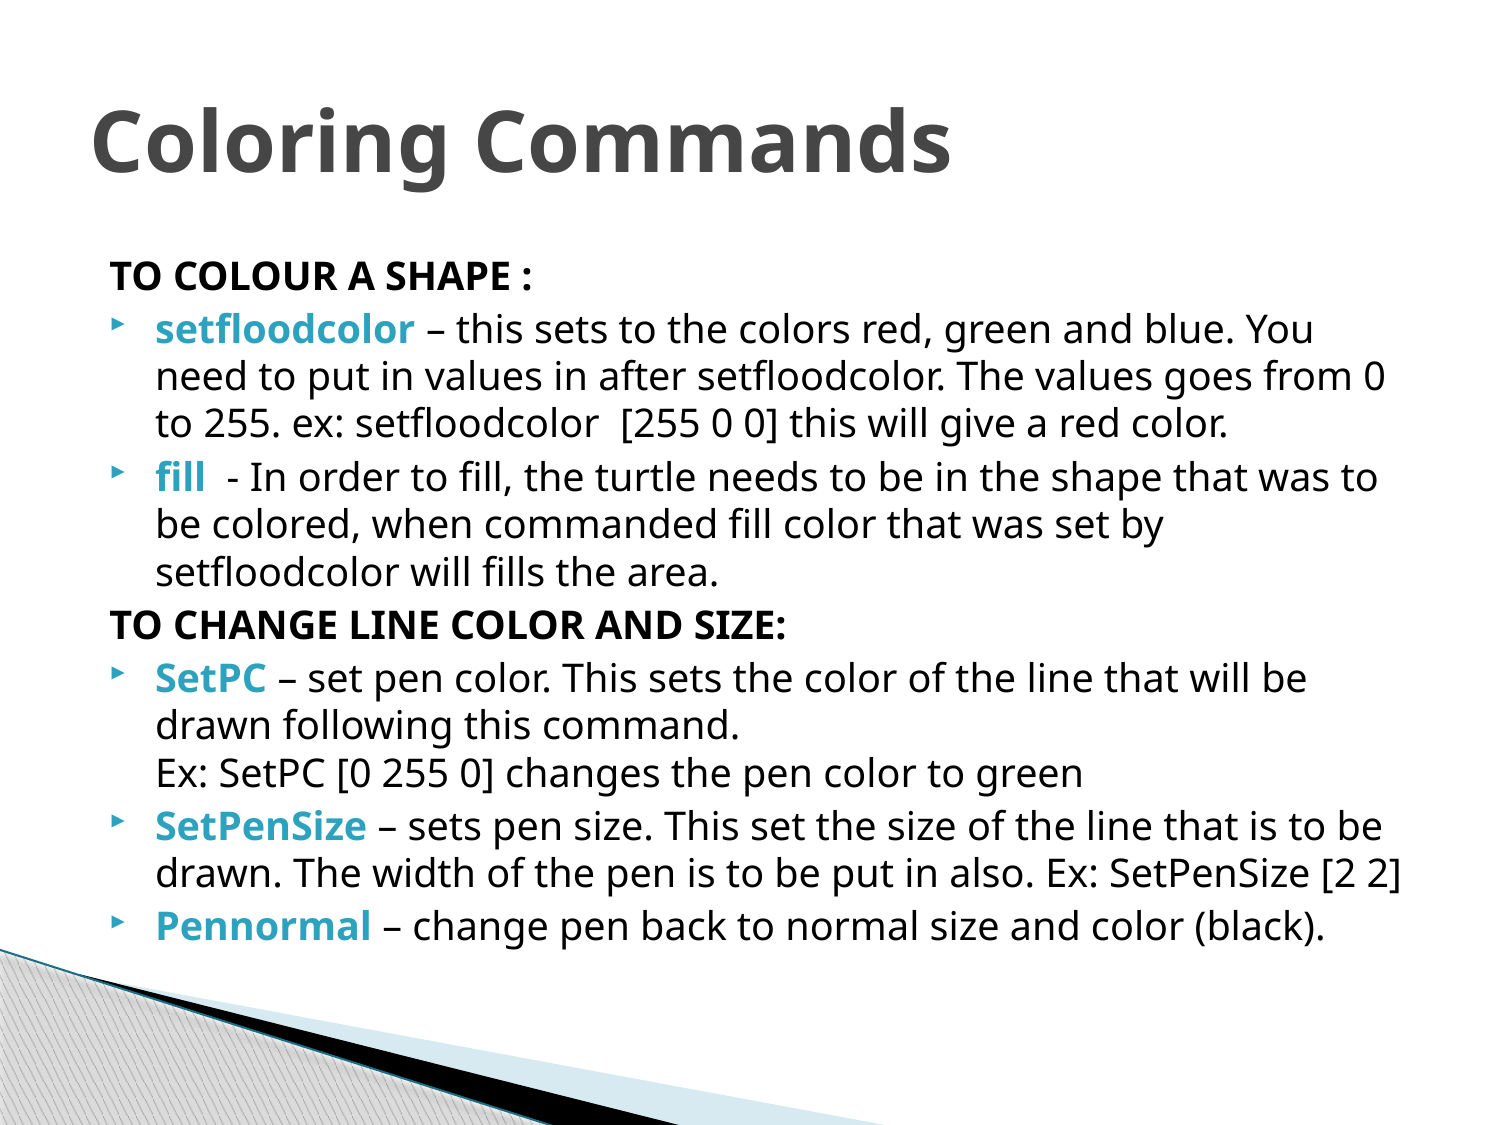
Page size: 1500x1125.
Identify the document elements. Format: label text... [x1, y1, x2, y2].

title Coloring Commands [75, 45, 1425, 233]
list TO COLOUR A SHAPE : setfloodcolor – this sets to the colors red, green and blue. You need to put in values in after setfloodcolor. The values goes from 0 to 255. ex: setfloodcolor [255 0 0] this will give a red color. fill - In order to fill, the turtle needs to be in the shape that was to be colored, when commanded fill color that was set by setfloodcolor will fills the area. TO CHANGE LINE COLOR AND SIZE: SetPC – set pen color. This sets the color of the line that will be drawn following this command. Ex: SetPC [0 255 0] changes the pen color to green SetPenSize – sets pen size. This set the size of the line that is to be drawn. The width of the pen is to be put in also. Ex: SetPenSize [2 2] Pennormal – change pen back to normal size and color (black). [75, 243, 1425, 986]
